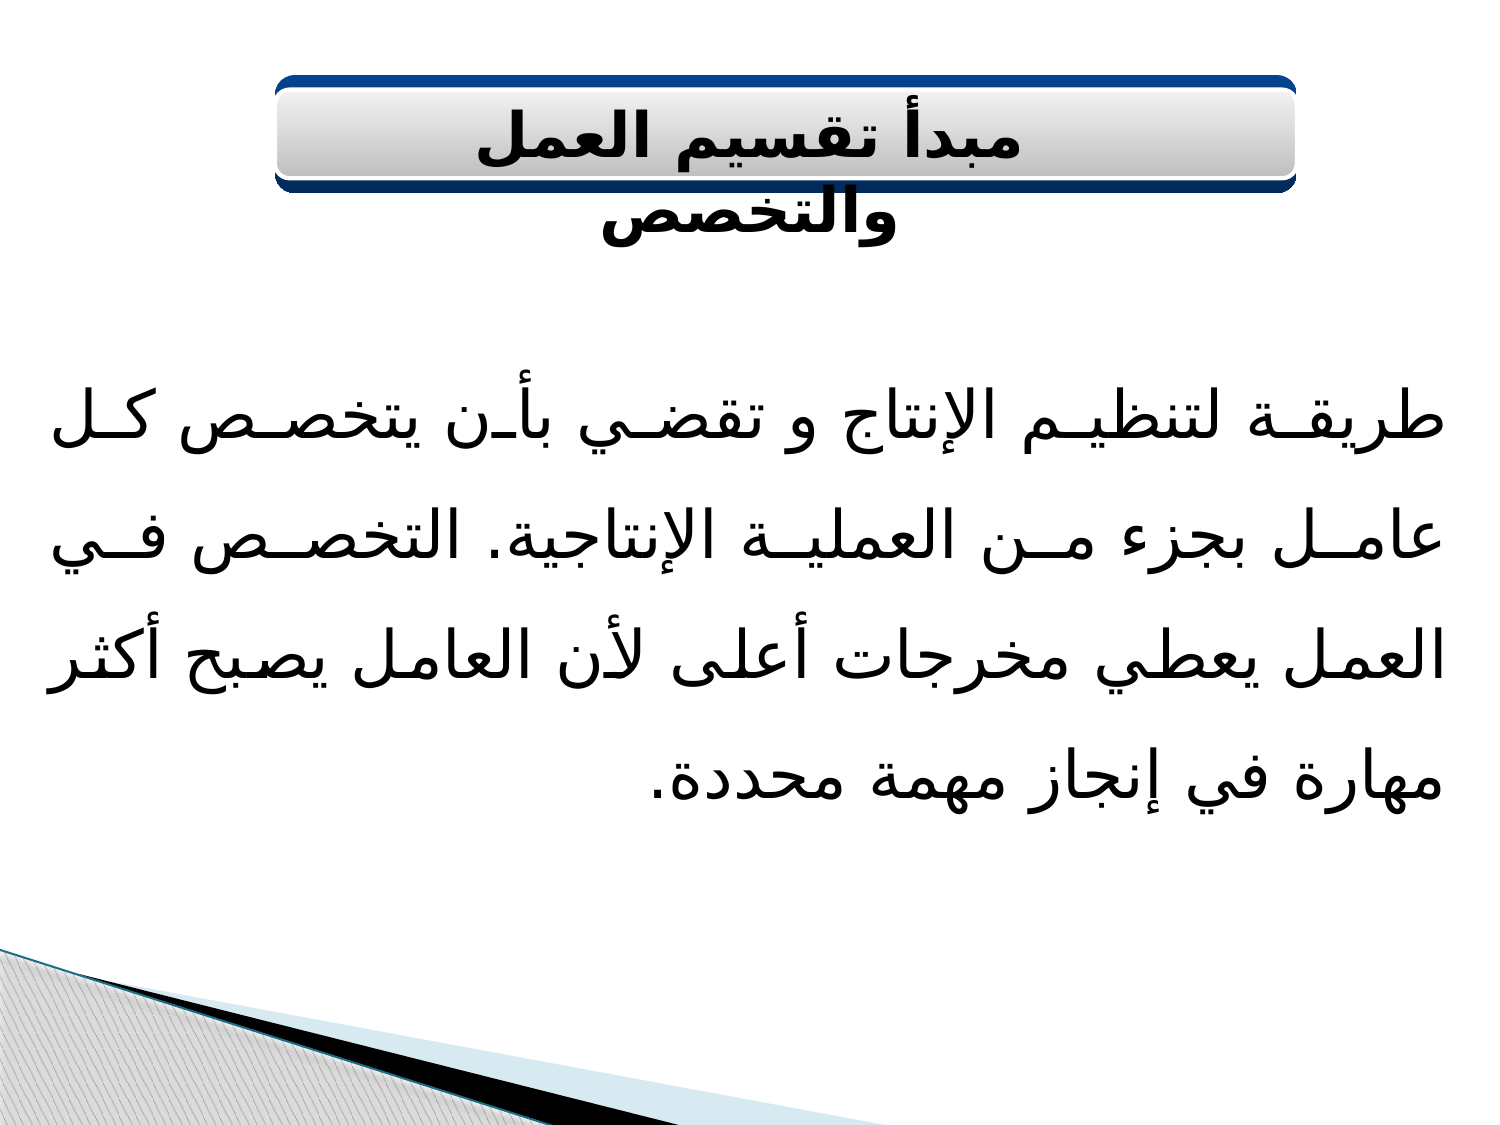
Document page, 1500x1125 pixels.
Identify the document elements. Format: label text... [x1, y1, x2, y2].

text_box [274, 74, 1298, 194]
text_box مبدأ تقسيم العمل والتخصص [337, 205, 1163, 253]
text_box طريقة لتنظيم الإنتاج و تقضي بأن يتخصص كل عامل بجزء من العملية الإنتاجية. التخصص في العمل يعطي مخرجات أعلى لأن العامل يصبح أكثر مهارة في إنجاز مهمة محددة. [35, 324, 1463, 819]
